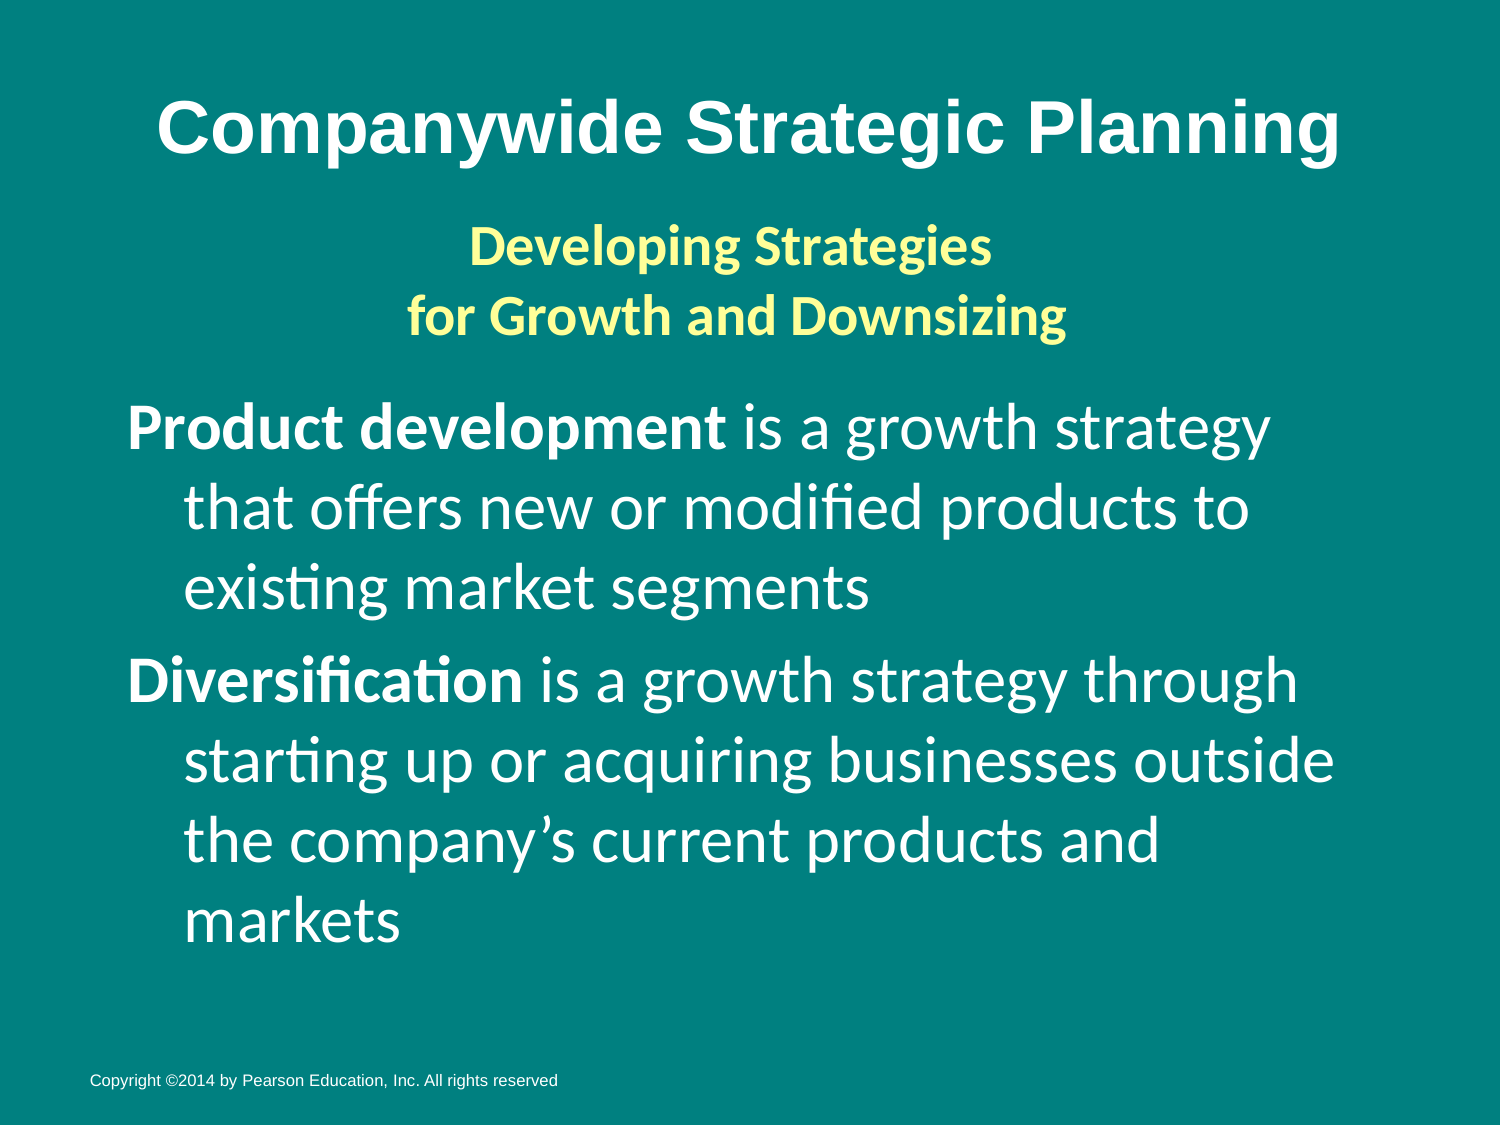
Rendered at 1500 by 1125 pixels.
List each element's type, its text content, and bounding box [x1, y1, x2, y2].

list Product development is a growth strategy that offers new or modified products to existing market segments Diversification is a growth strategy through starting up or acquiring businesses outside the company’s current products and markets [112, 374, 1388, 1051]
list Developing Strategies for Growth and Downsizing [149, 199, 1326, 263]
text_box Copyright ©2014 by Pearson Education, Inc. All rights reserved [74, 1062, 825, 1098]
title Companywide Strategic Planning [112, 37, 1388, 226]
